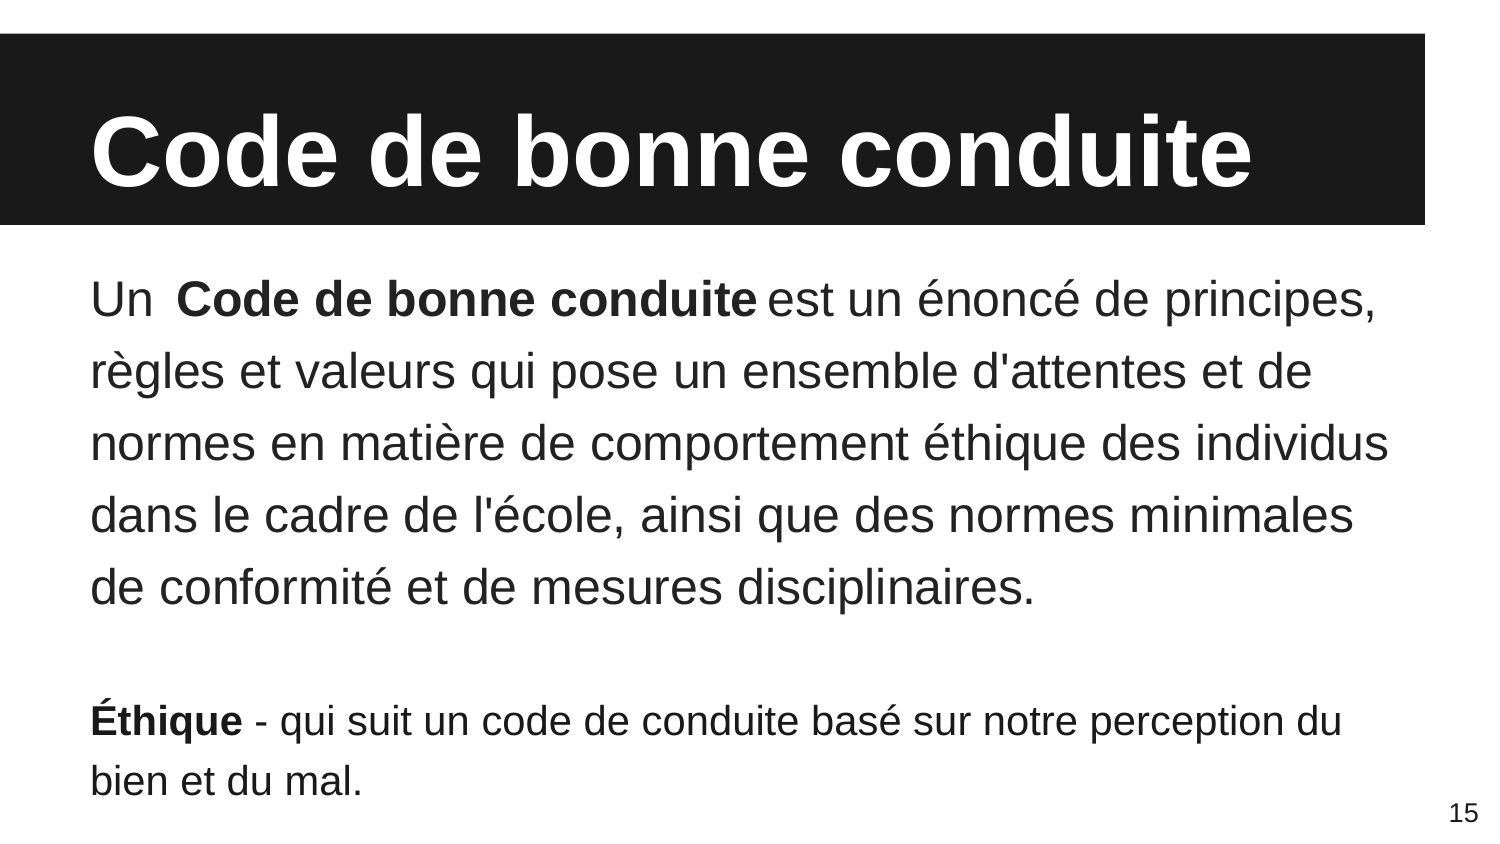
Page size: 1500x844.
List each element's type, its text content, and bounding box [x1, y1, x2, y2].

slide_number 15 [1403, 779, 1494, 844]
title Code de bonne conduite [75, 33, 1425, 221]
list Un Code de bonne conduite est un énoncé de principes, règles et valeurs qui pose un ensemble d'attentes et de normes en matière de comportement éthique des individus dans le cadre de l'école, ainsi que des normes minimales de conformité et de mesures disciplinaires. Éthique - qui suit un code de conduite basé sur notre perception du bien et du mal. [75, 239, 1425, 808]
